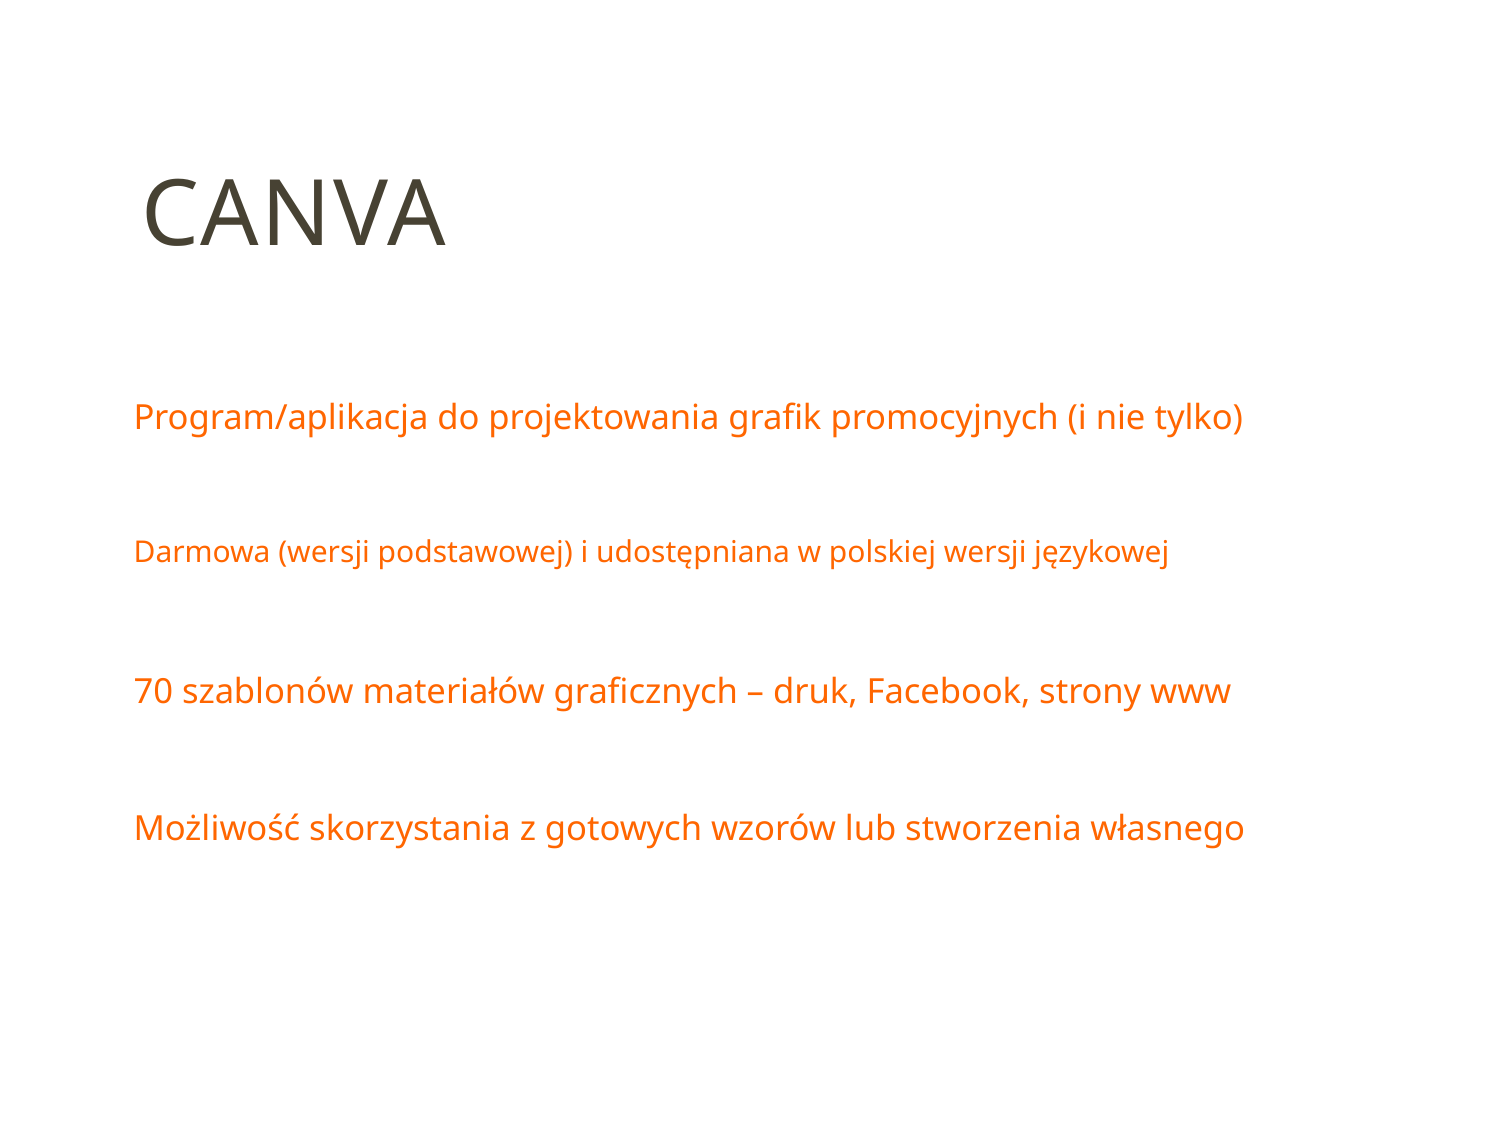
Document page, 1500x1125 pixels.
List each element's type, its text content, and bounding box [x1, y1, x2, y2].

text_box Darmowa (wersji podstawowej) i udostępniana w polskiej wersji językowej [125, 529, 1322, 597]
text_box 70 szablonów materiałów graficznych – druk, Facebook, strony www [125, 666, 1322, 734]
list Program/aplikacja do projektowania grafik promocyjnych (i nie tylko) [126, 392, 1322, 460]
title canva [126, 96, 1322, 342]
text_box Możliwość skorzystania z gotowych wzorów lub stworzenia własnego [125, 803, 1322, 871]
